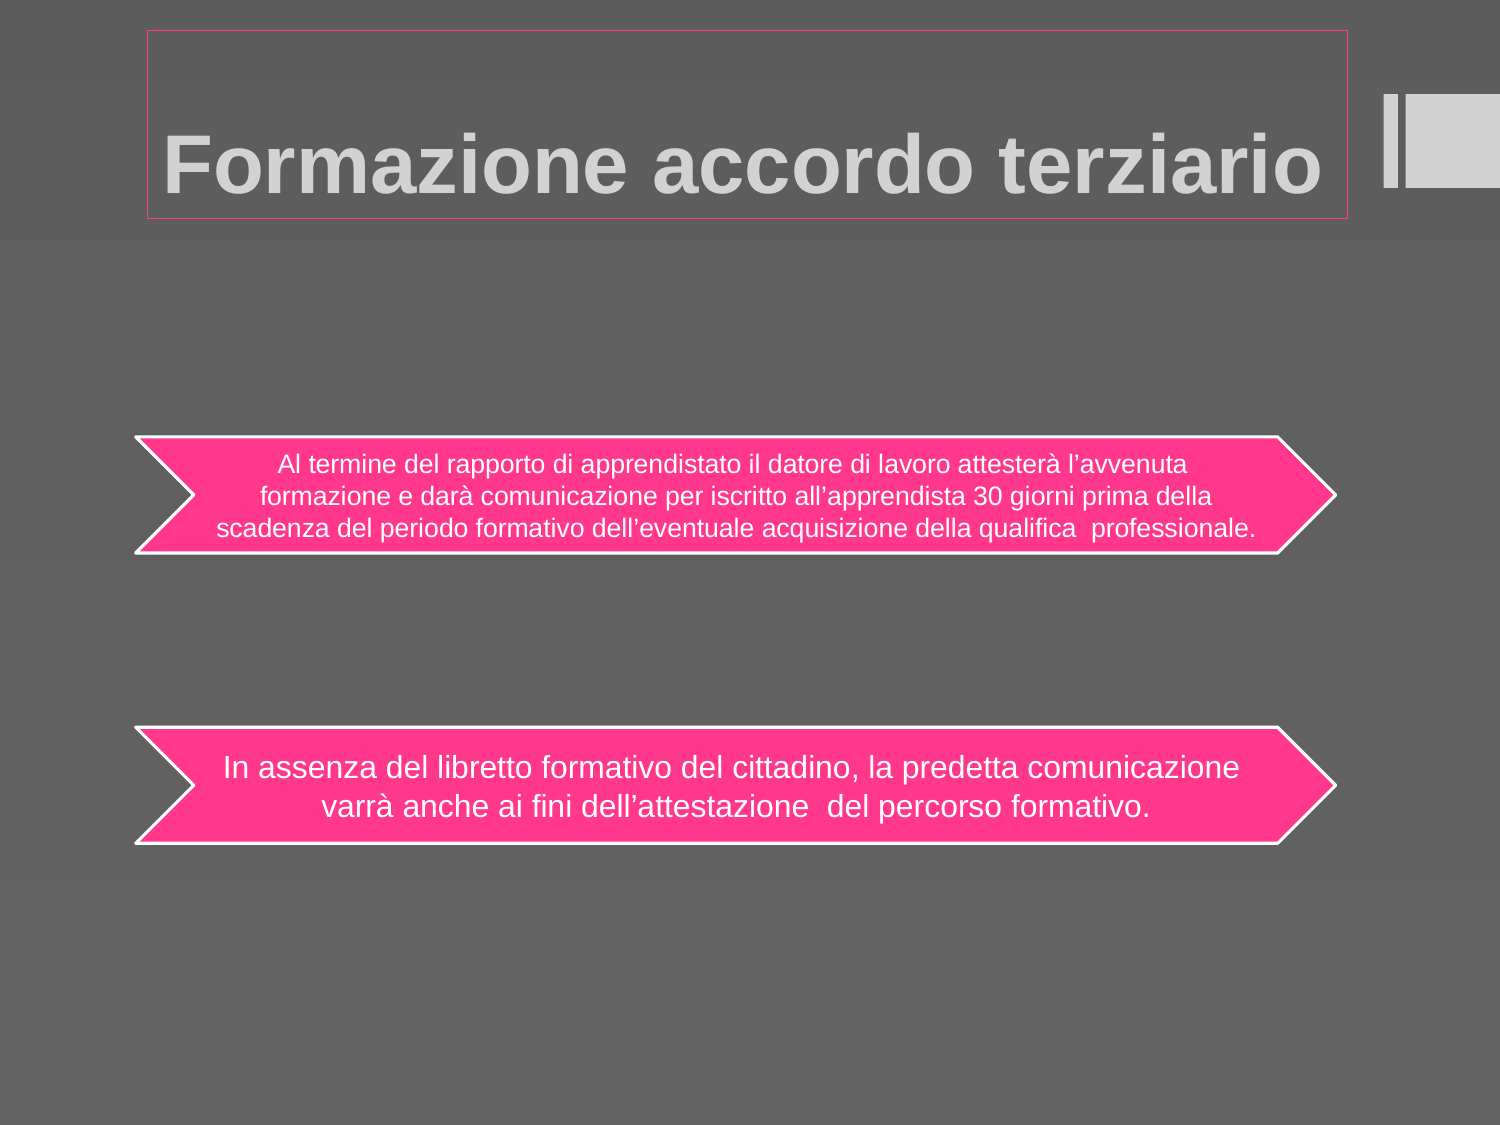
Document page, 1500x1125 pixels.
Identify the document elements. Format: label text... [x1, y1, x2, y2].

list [135, 349, 1337, 931]
title Formazione accordo terziario [147, 30, 1348, 219]
